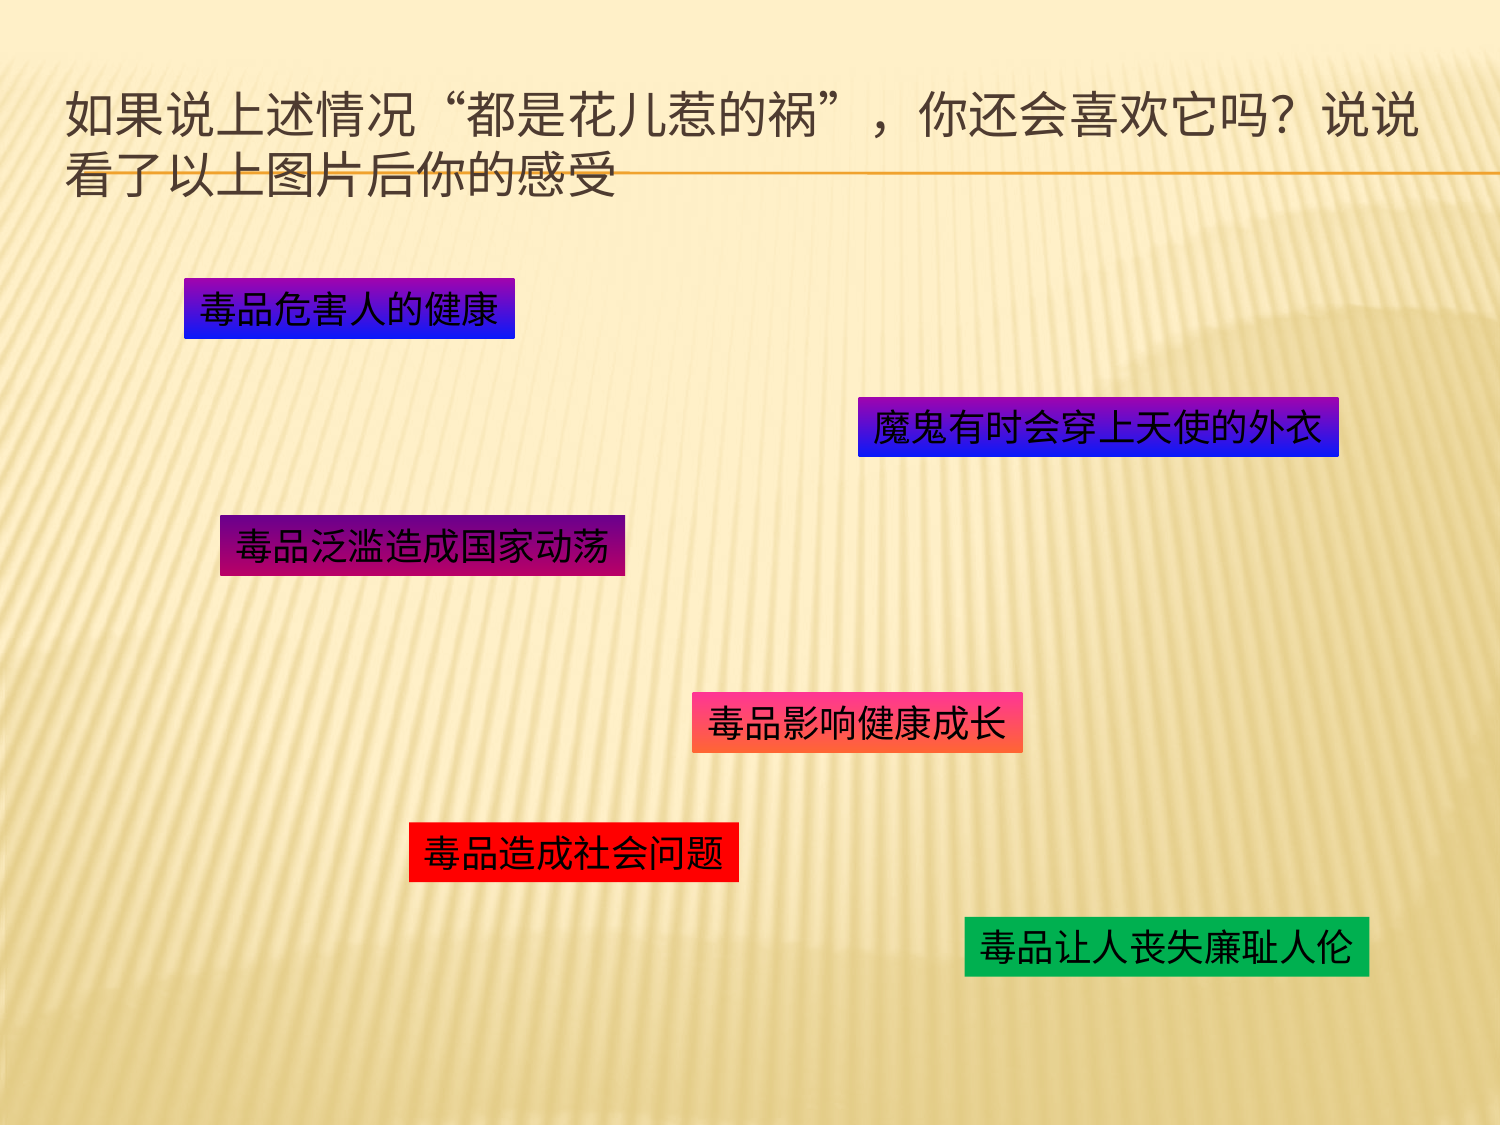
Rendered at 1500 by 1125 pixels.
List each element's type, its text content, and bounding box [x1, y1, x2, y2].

text_box 毒品造成社会问题 [409, 822, 739, 883]
title 如果说上述情况“都是花儿惹的祸”，你还会喜欢它吗？说说看了以上图片后你的感受 [50, 75, 1475, 213]
text_box 毒品让人丧失廉耻人伦 [964, 916, 1370, 977]
text_box 毒品泛滥造成国家动荡 [220, 515, 626, 576]
text_box 魔鬼有时会穿上天使的外衣 [858, 397, 1339, 457]
text_box 毒品危害人的健康 [184, 278, 515, 339]
text_box 毒品影响健康成长 [692, 692, 1023, 753]
